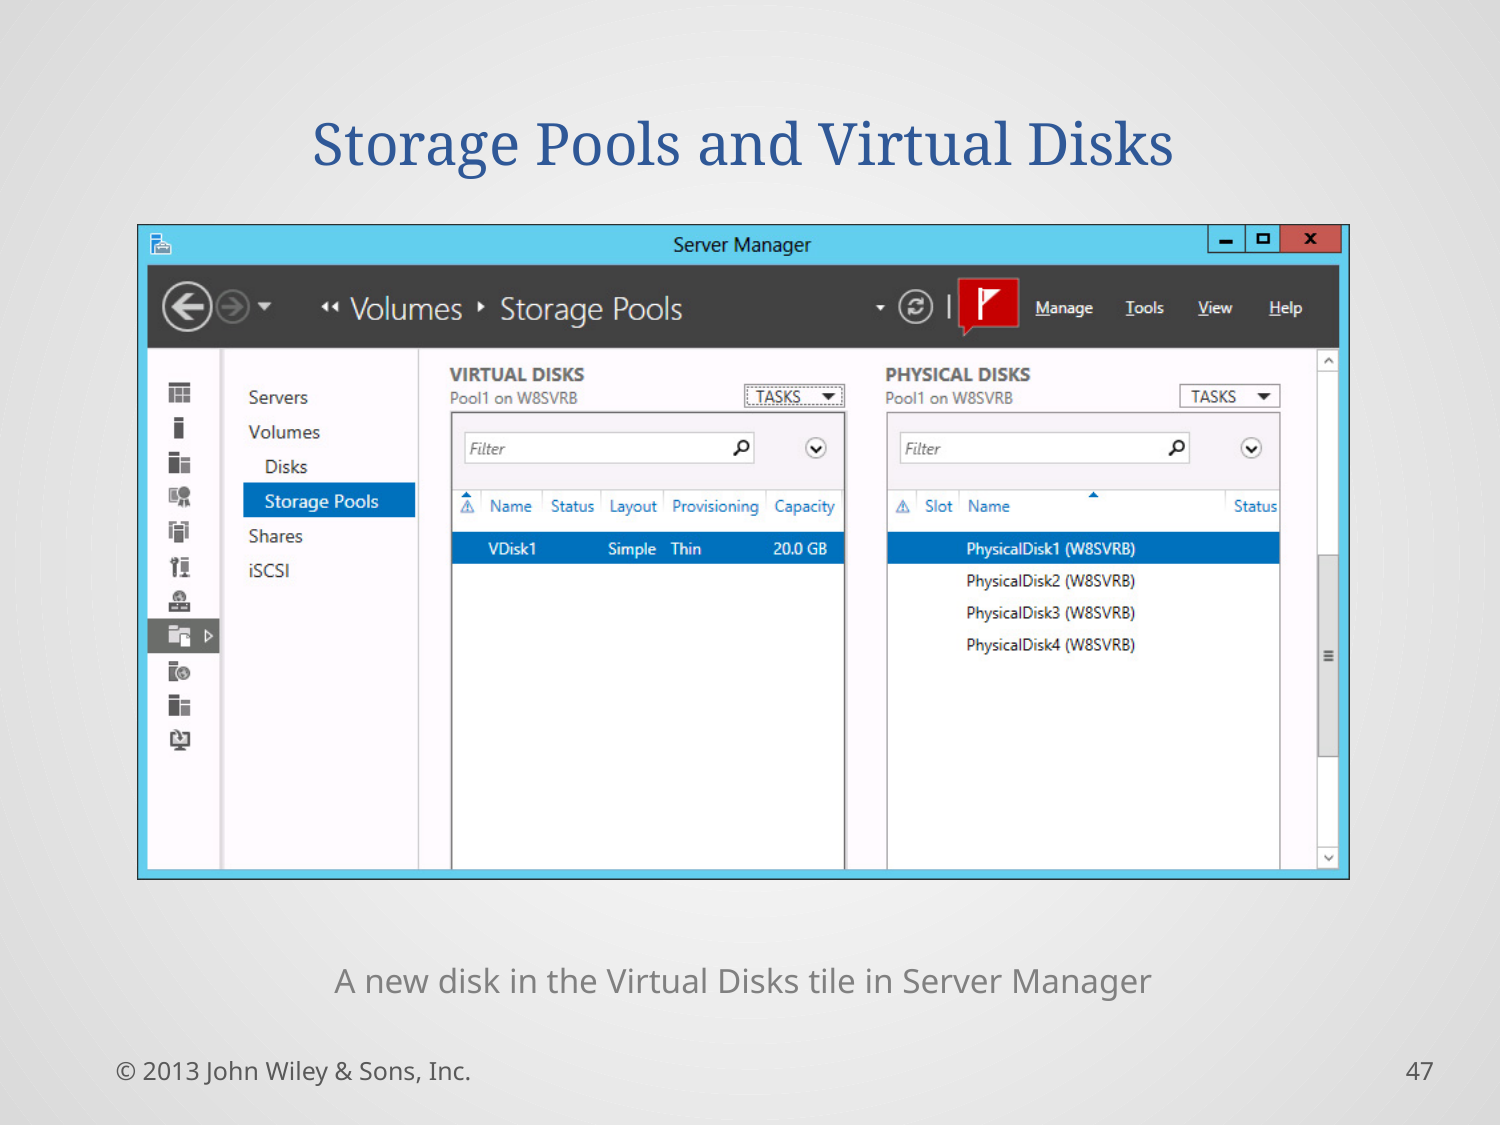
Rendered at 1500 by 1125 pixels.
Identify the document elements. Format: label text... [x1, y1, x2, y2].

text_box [137, 224, 1351, 940]
list A new disk in the Virtual Disks tile in Server Manager [275, 953, 1213, 1041]
slide_number 47 [1401, 1042, 1494, 1103]
title Storage Pools and Virtual Disks [275, 37, 1213, 185]
footer © 2013 John Wiley & Sons, Inc. [108, 1042, 576, 1103]
